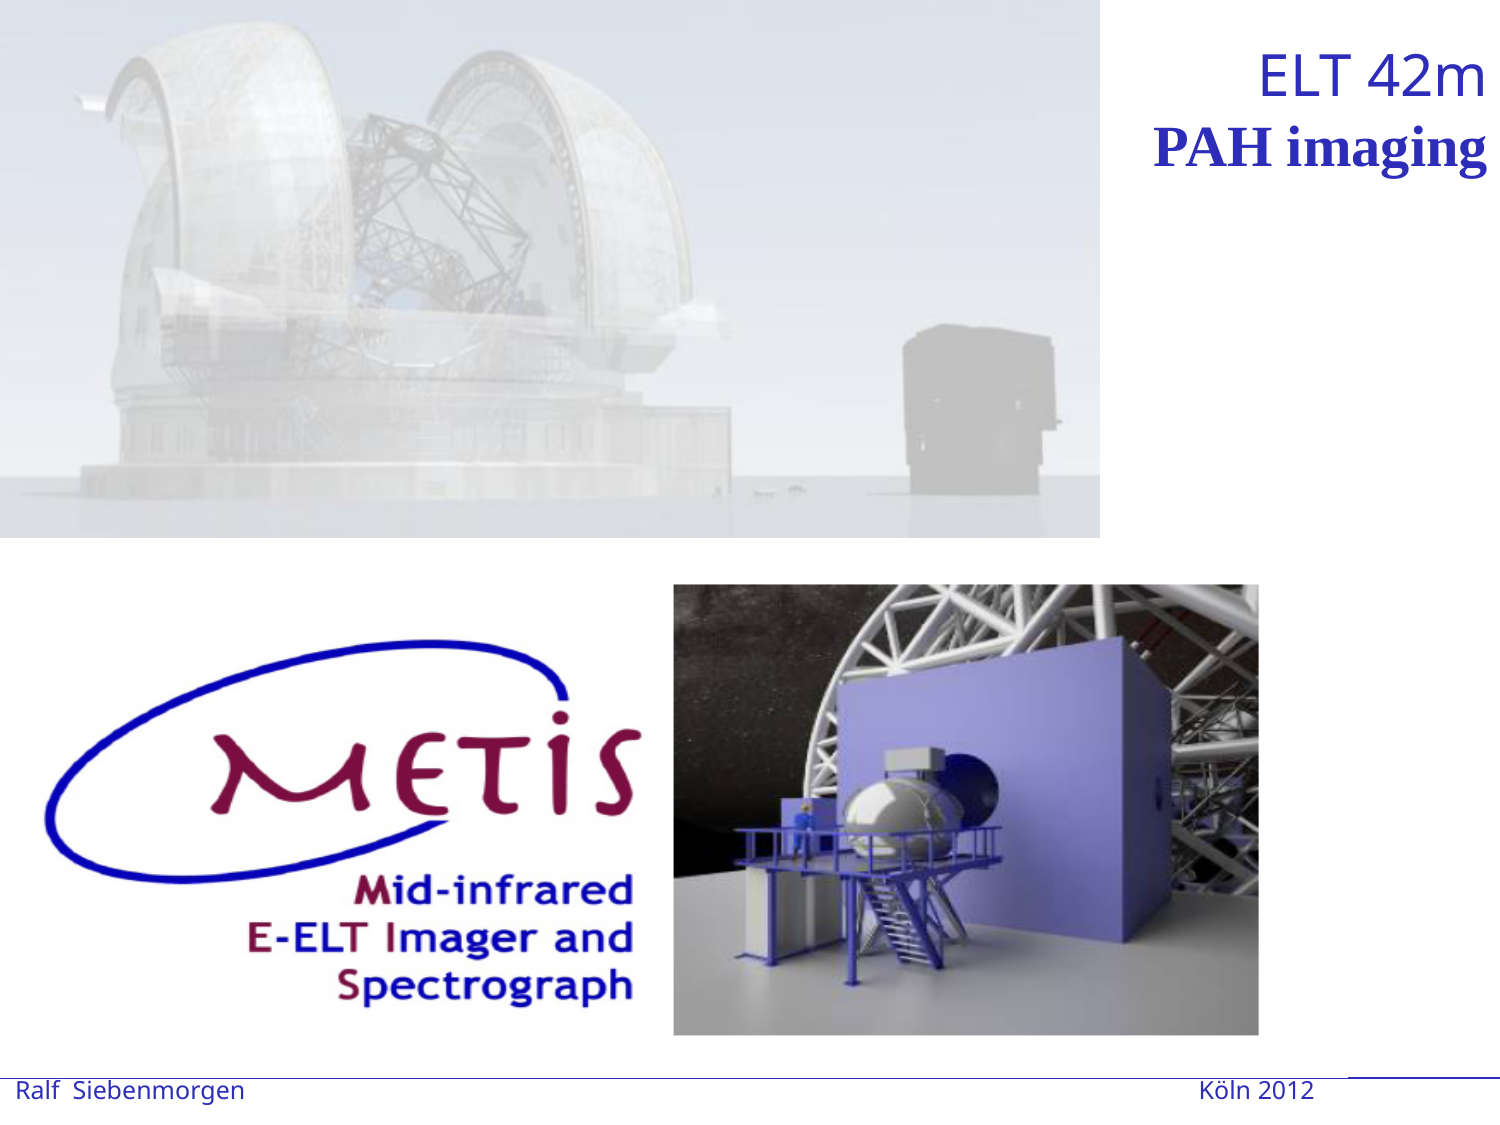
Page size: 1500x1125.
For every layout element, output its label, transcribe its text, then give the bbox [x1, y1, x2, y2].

text_box ELT 42m PAH imaging [1101, 0, 1489, 223]
picture [0, 0, 1348, 1079]
